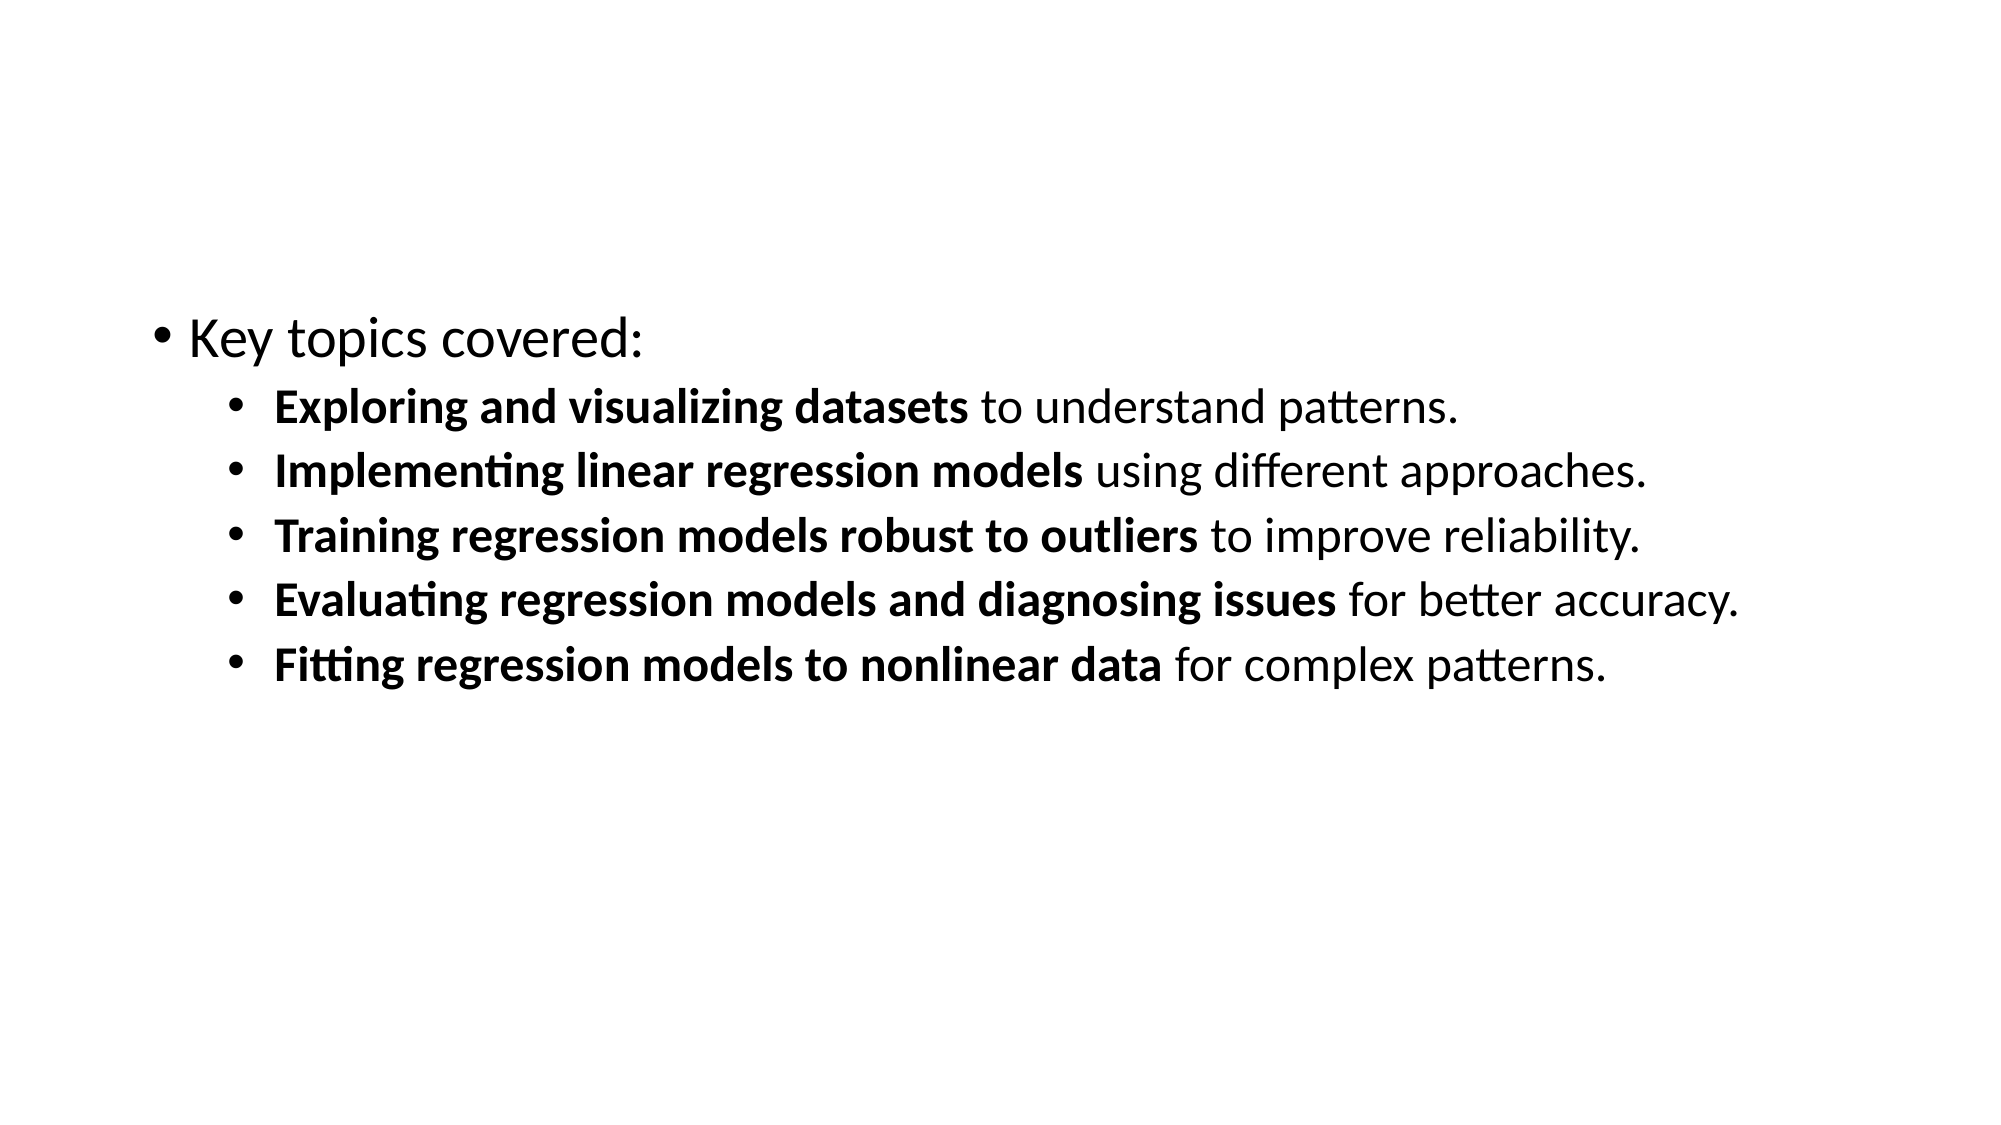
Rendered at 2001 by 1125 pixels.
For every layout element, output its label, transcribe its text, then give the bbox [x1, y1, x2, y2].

list Key topics covered: Exploring and visualizing datasets to understand patterns. Implementing linear regression models using different approaches. Training regression models robust to outliers to improve reliability. Evaluating regression models and diagnosing issues for better accuracy. Fitting regression models to nonlinear data for complex patterns. [137, 299, 1863, 1014]
